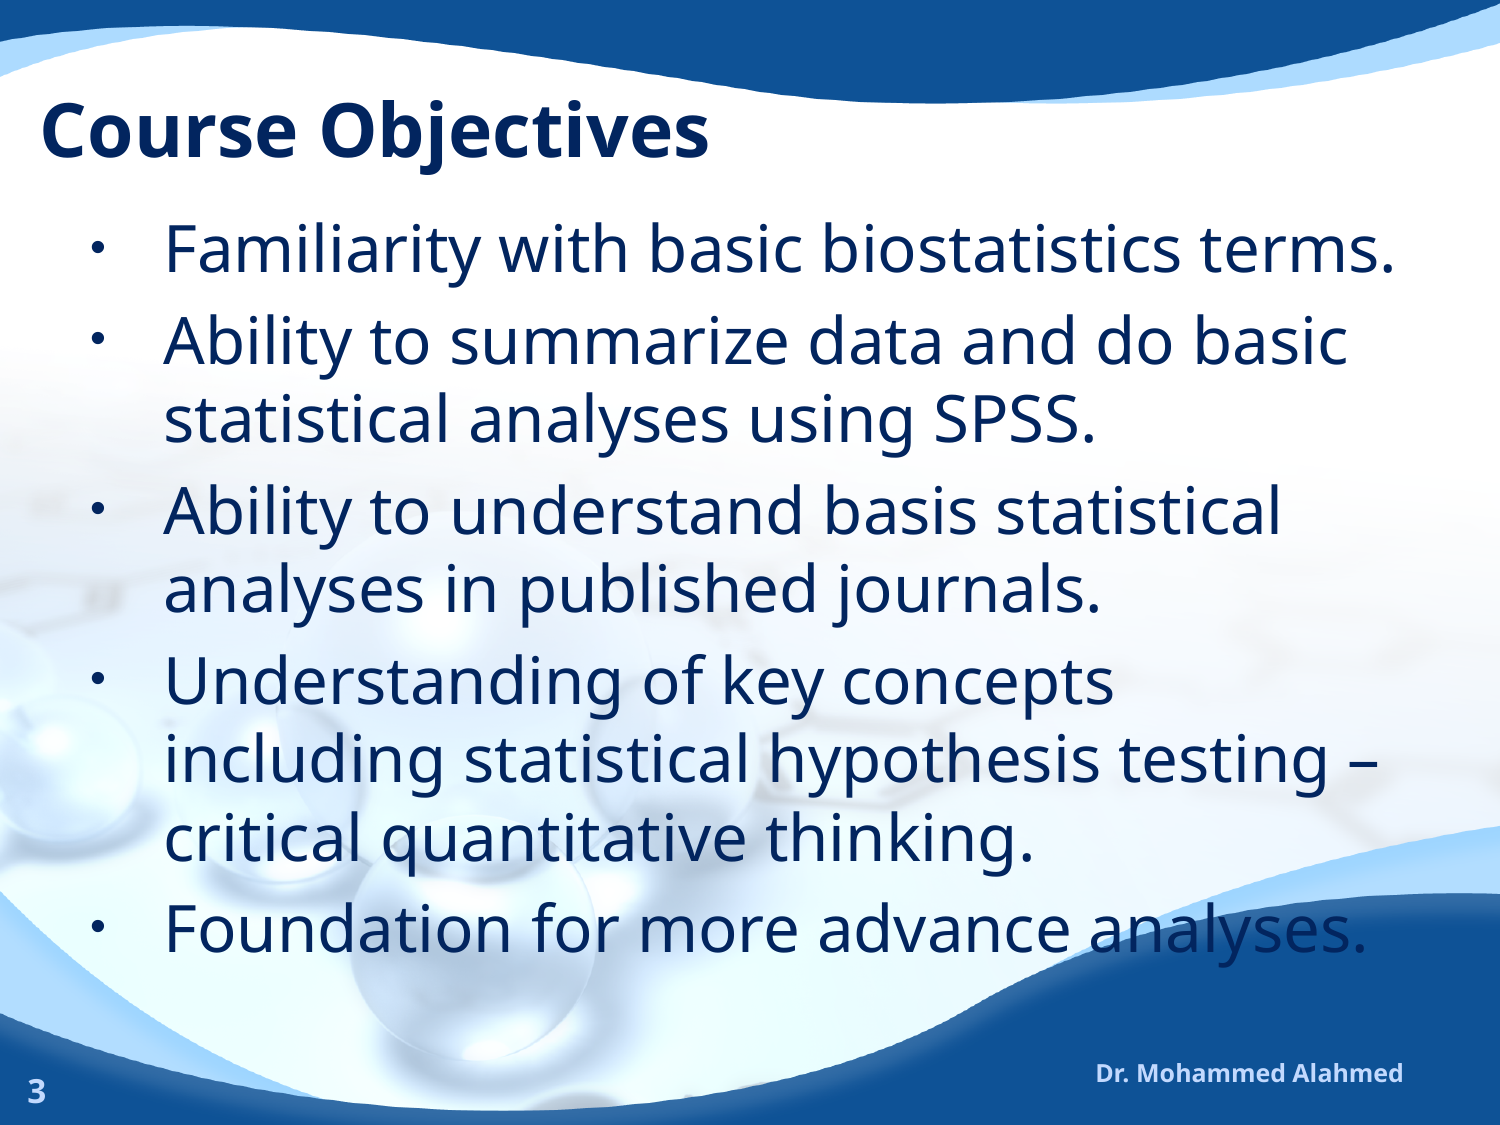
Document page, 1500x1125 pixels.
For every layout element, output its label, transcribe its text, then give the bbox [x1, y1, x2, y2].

footer Dr. Mohammed Alahmed [1012, 1050, 1488, 1110]
title Course Objectives [24, 75, 1375, 180]
list Familiarity with basic biostatistics terms. Ability to summarize data and do basic statistical analyses using SPSS. Ability to understand basis statistical analyses in published journals. Understanding of key concepts including statistical hypothesis testing – critical quantitative thinking. Foundation for more advance analyses. [75, 200, 1425, 993]
picture [0, 0, 1500, 1125]
slide_number 3 [12, 1062, 363, 1123]
